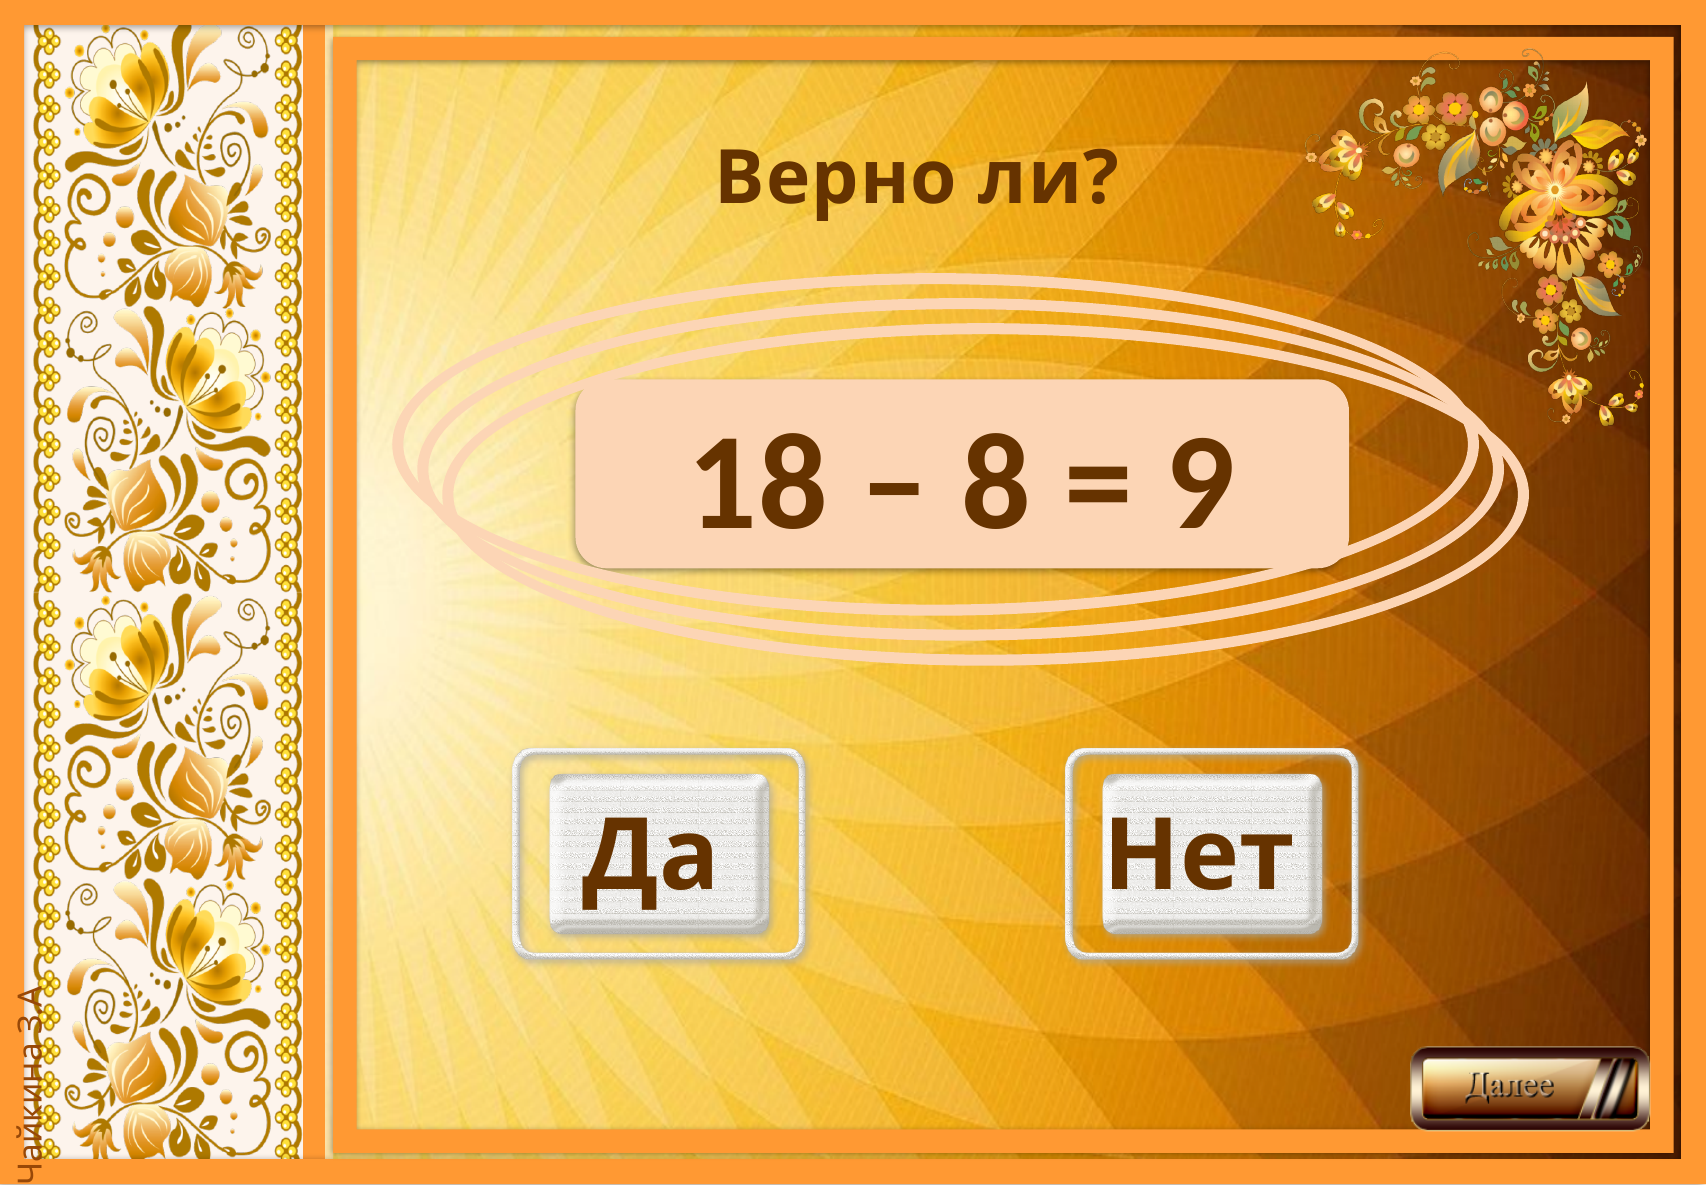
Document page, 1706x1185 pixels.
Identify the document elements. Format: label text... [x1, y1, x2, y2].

picture [25, 1130, 38, 1138]
picture [32, 1048, 39, 1056]
text_box [460, 426, 1482, 618]
text_box [440, 321, 1532, 668]
text_box [390, 271, 1466, 509]
picture [25, 1091, 38, 1099]
picture [25, 1068, 31, 1077]
text_box [467, 439, 1507, 643]
text_box 18 – 8 = 9 [574, 378, 1350, 570]
text_box Верно ли? [392, 119, 1444, 317]
picture [325, 25, 1681, 1159]
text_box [501, 733, 820, 976]
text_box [1054, 733, 1373, 976]
picture [25, 993, 31, 1000]
text_box [415, 296, 1491, 534]
picture [32, 1149, 39, 1157]
picture [25, 25, 303, 1159]
picture [25, 1149, 32, 1159]
